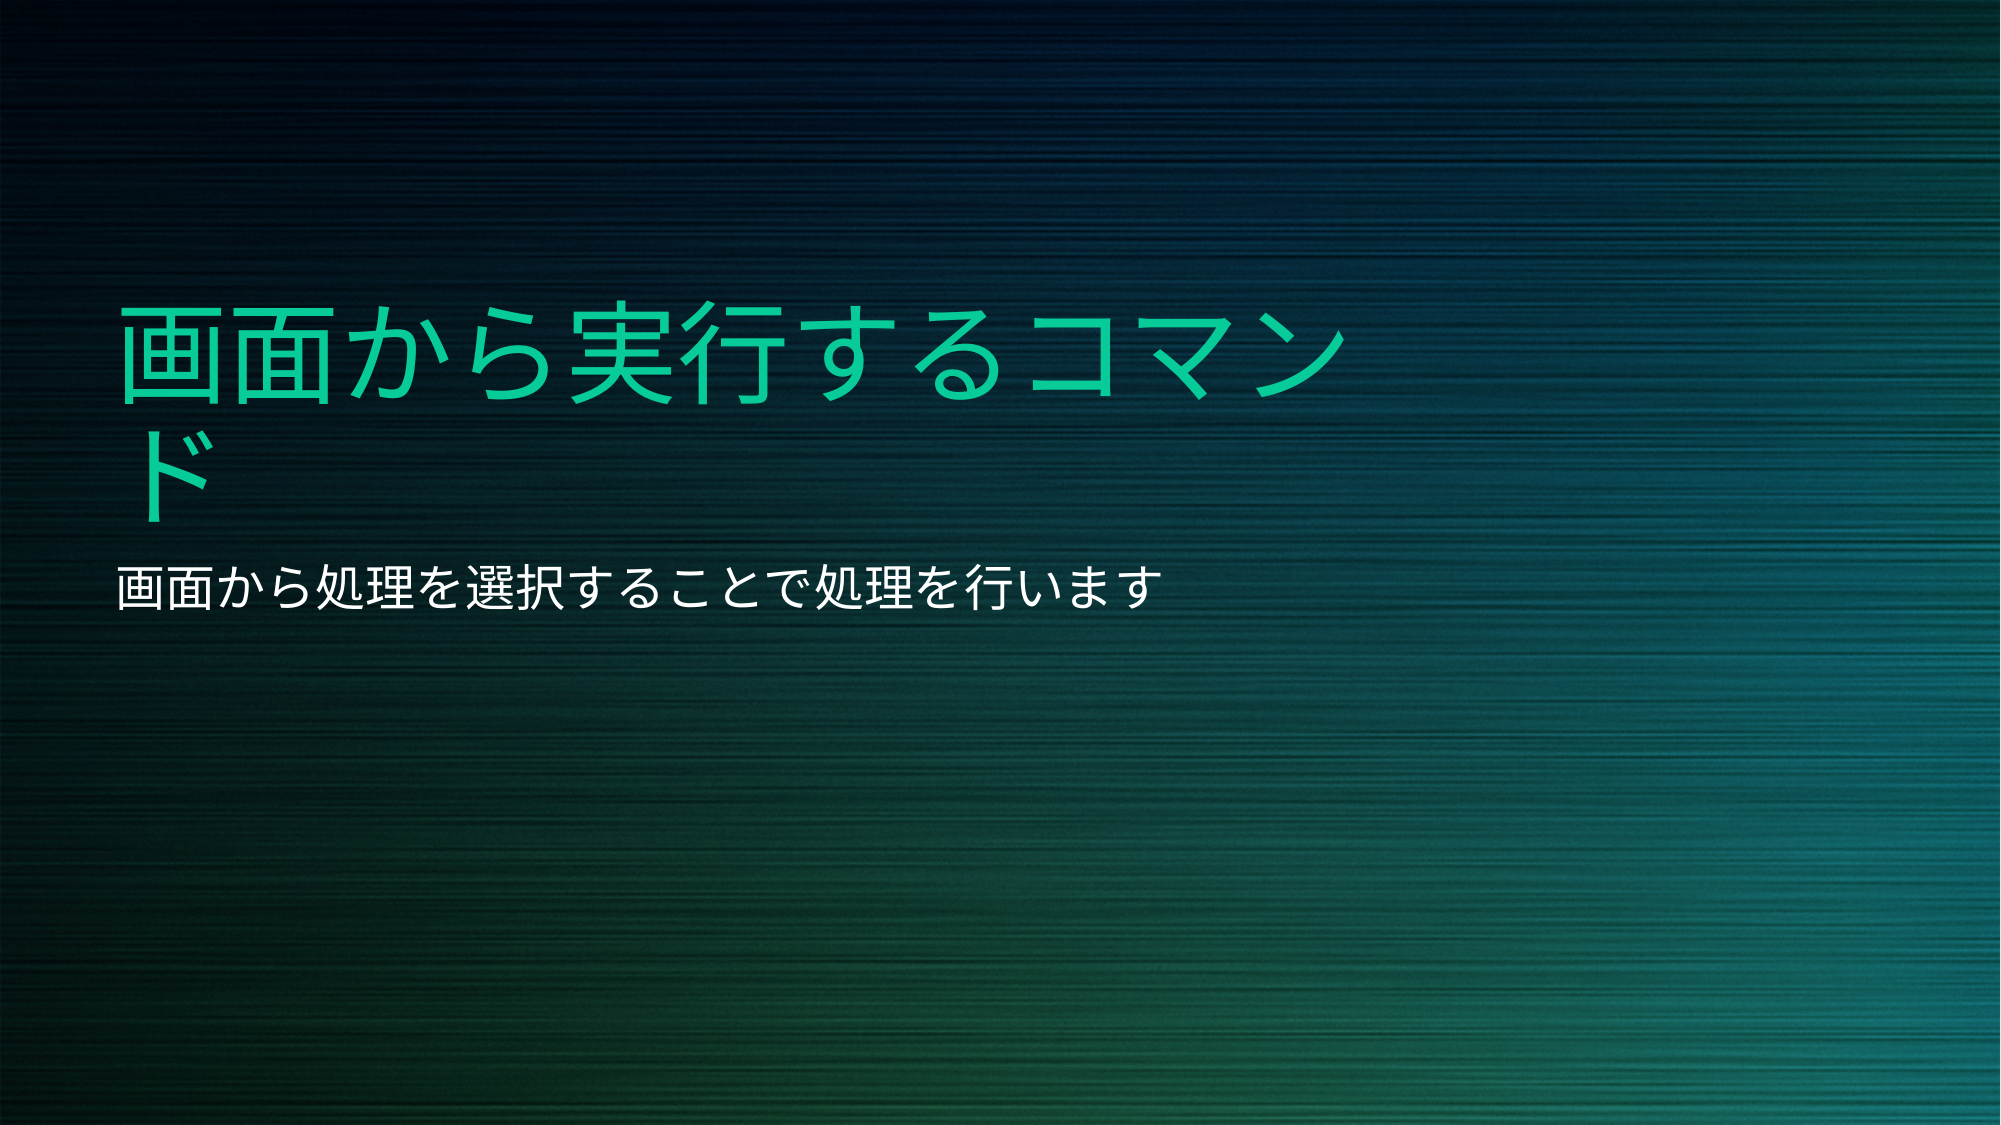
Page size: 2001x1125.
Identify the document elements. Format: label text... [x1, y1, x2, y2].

list 画面から処理を選択することで処理を行います [100, 555, 1451, 781]
picture [0, 0, 2001, 1125]
title 画面から実行するコマンド [100, 43, 1451, 549]
